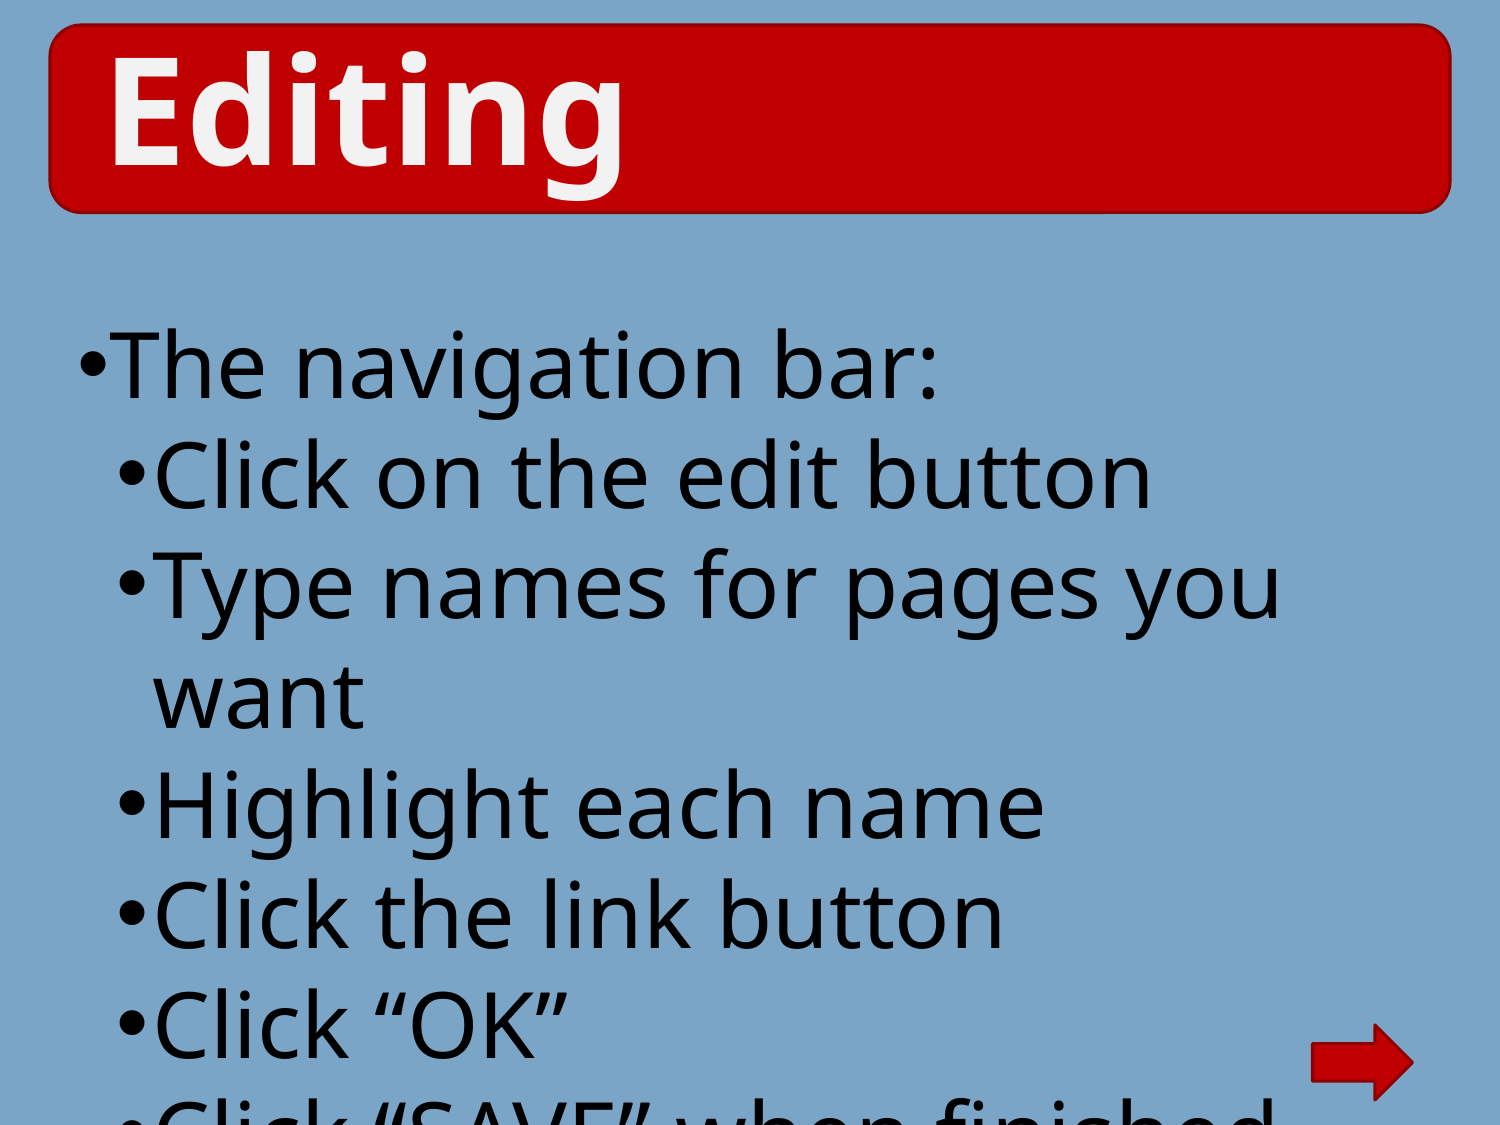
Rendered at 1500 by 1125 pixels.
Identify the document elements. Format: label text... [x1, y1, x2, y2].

text_box The navigation bar: Click on the edit button Type names for pages you want Highlight each name Click the link button Click “OK” Click “SAVE” when finished [62, 299, 1438, 1125]
text_box [48, 23, 1452, 215]
text_box [1310, 1023, 1414, 1102]
text_box Editing [87, 7, 1413, 203]
